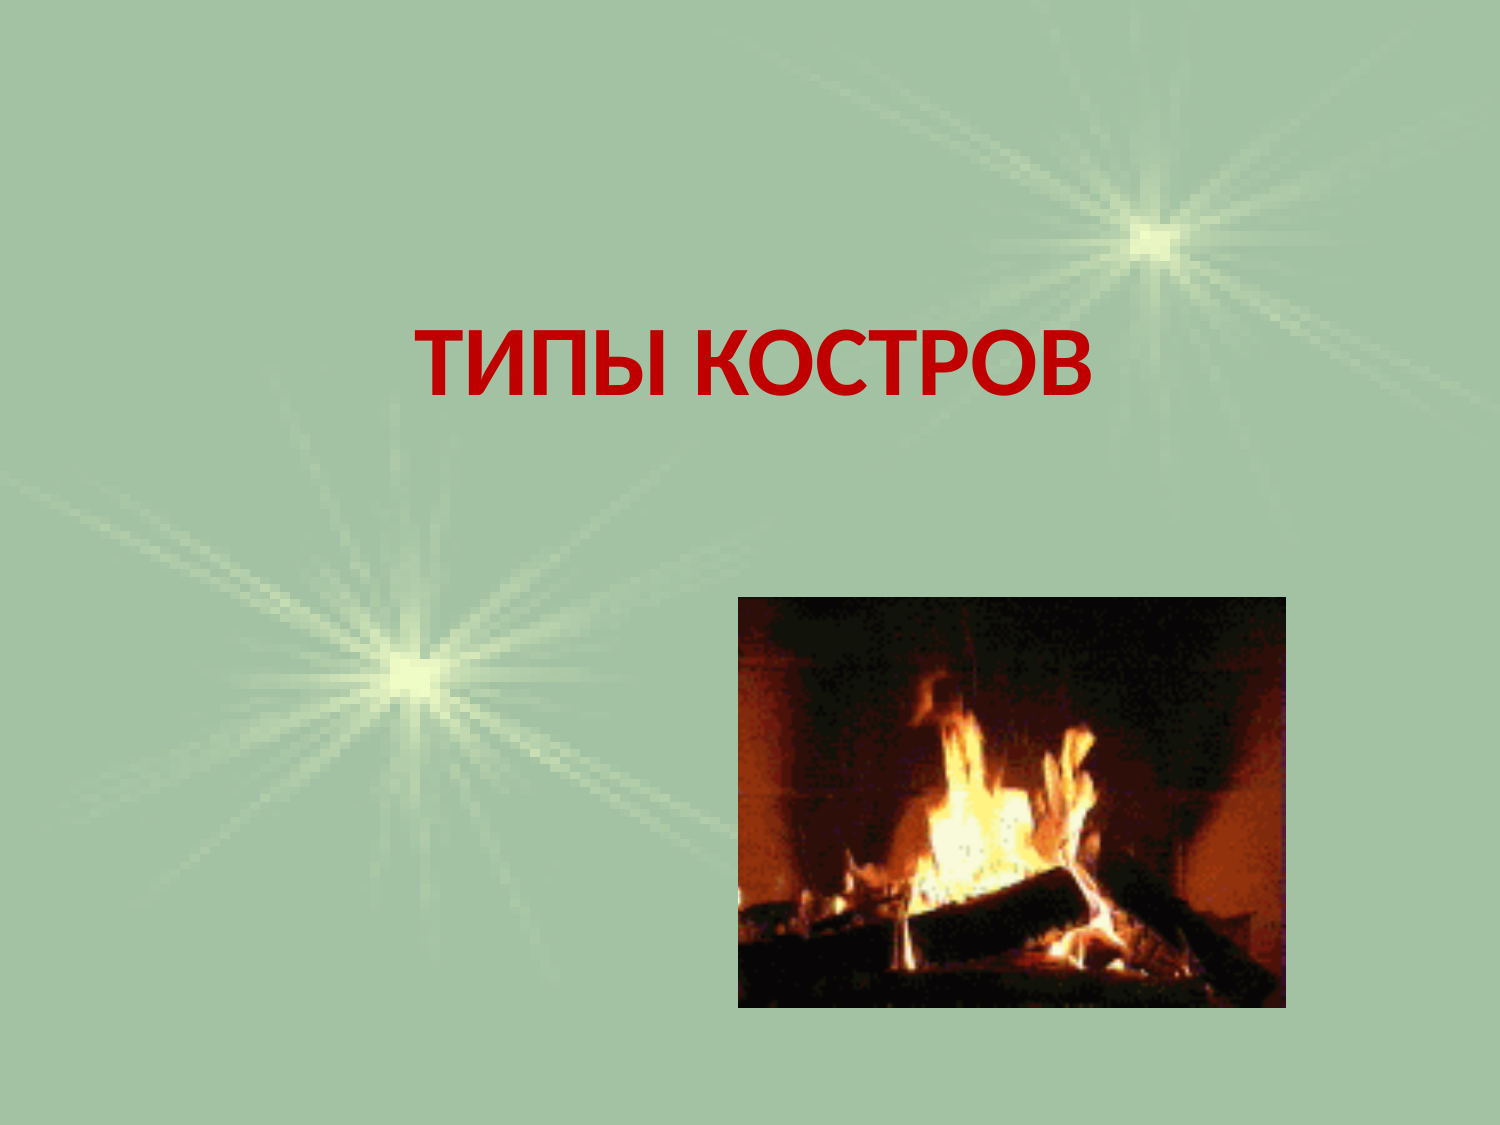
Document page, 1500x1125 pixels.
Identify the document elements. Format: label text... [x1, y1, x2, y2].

picture [0, 0, 1500, 1125]
title ТИПЫ КОСТРОВ [117, 234, 1393, 476]
